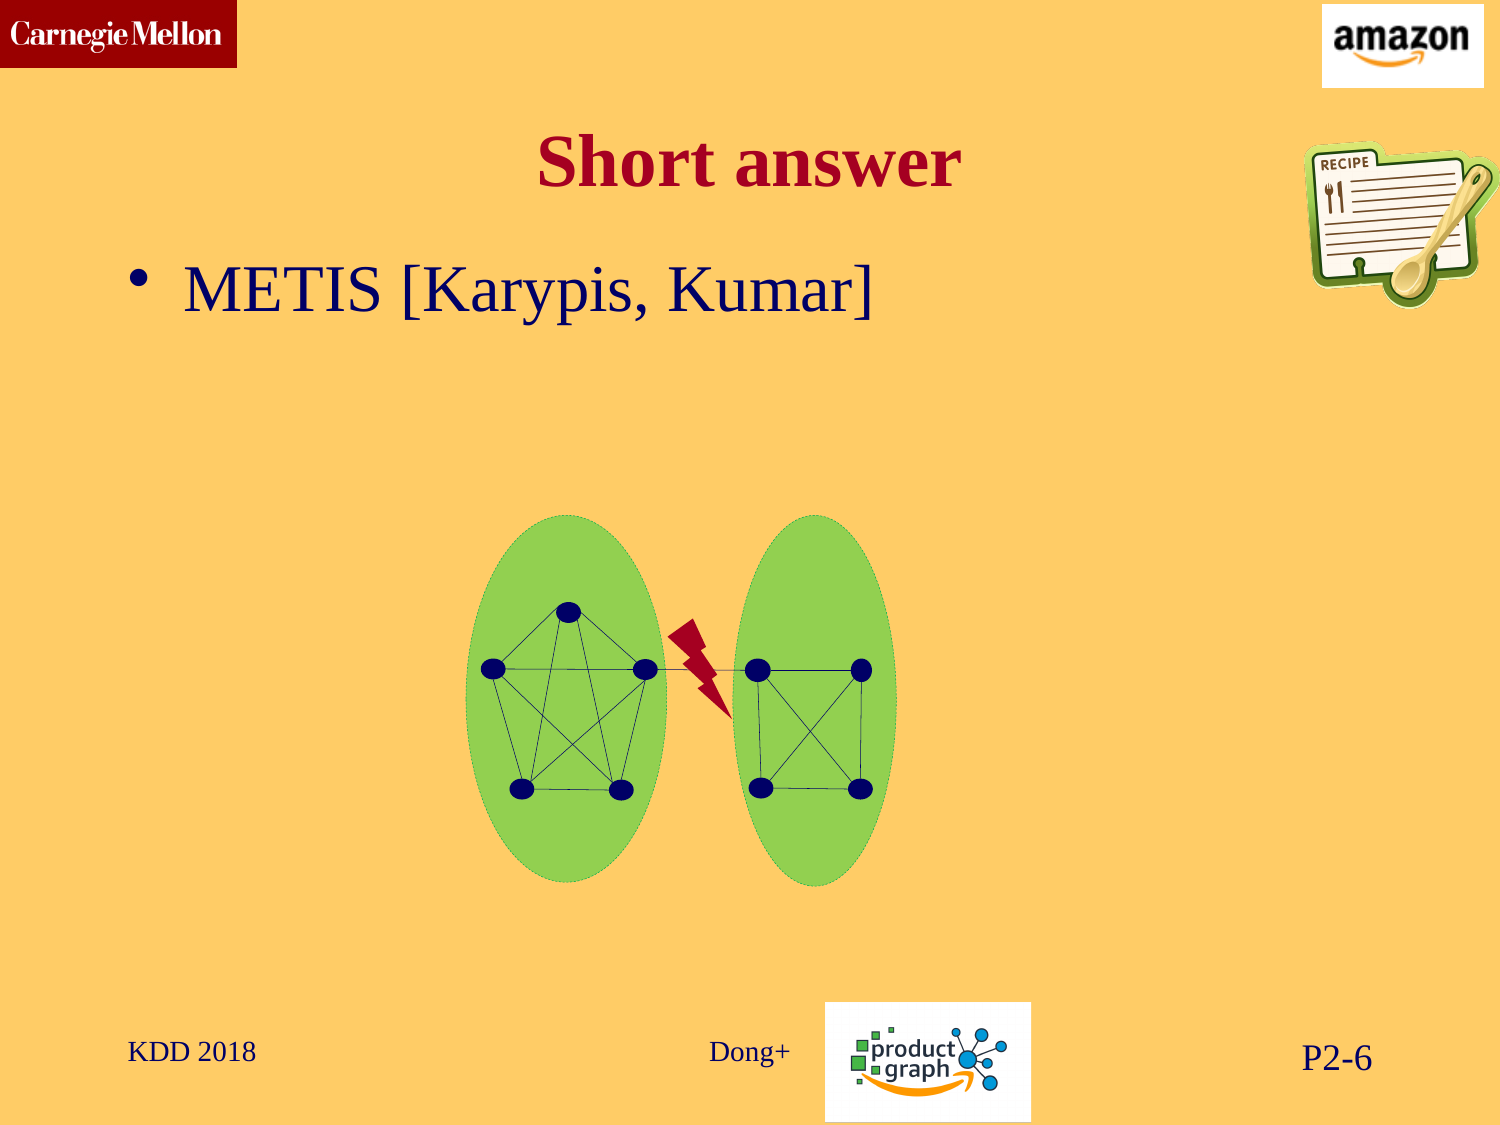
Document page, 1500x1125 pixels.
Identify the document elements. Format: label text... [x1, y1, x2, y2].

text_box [480, 601, 874, 801]
footer Dong+ [512, 1024, 988, 1101]
slide_number P2-6 [1074, 1024, 1388, 1101]
picture [1303, 141, 1500, 309]
picture [1322, 4, 1484, 88]
picture [0, 0, 237, 68]
title Short answer [112, 99, 1388, 213]
slide_number KDD 2018 [112, 1024, 426, 1101]
list METIS [Karypis, Kumar] [112, 237, 1388, 1001]
